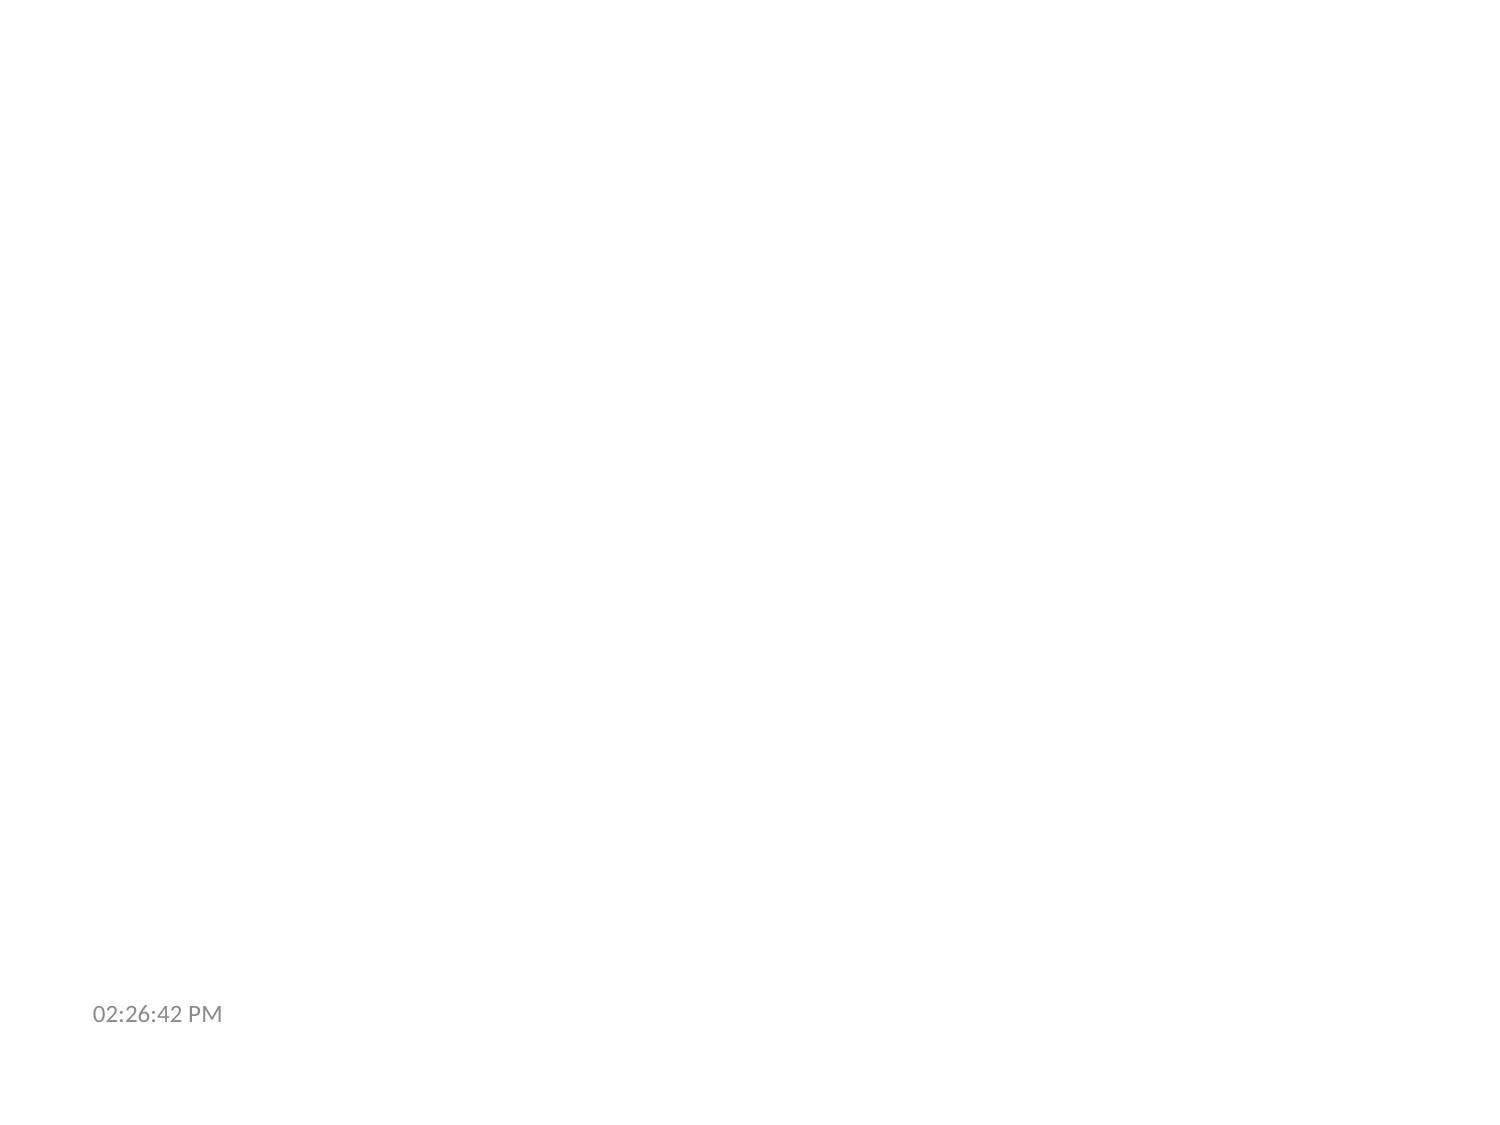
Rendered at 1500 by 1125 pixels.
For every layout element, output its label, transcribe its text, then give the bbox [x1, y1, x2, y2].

text_box 3:35:09 PM [77, 982, 428, 1043]
